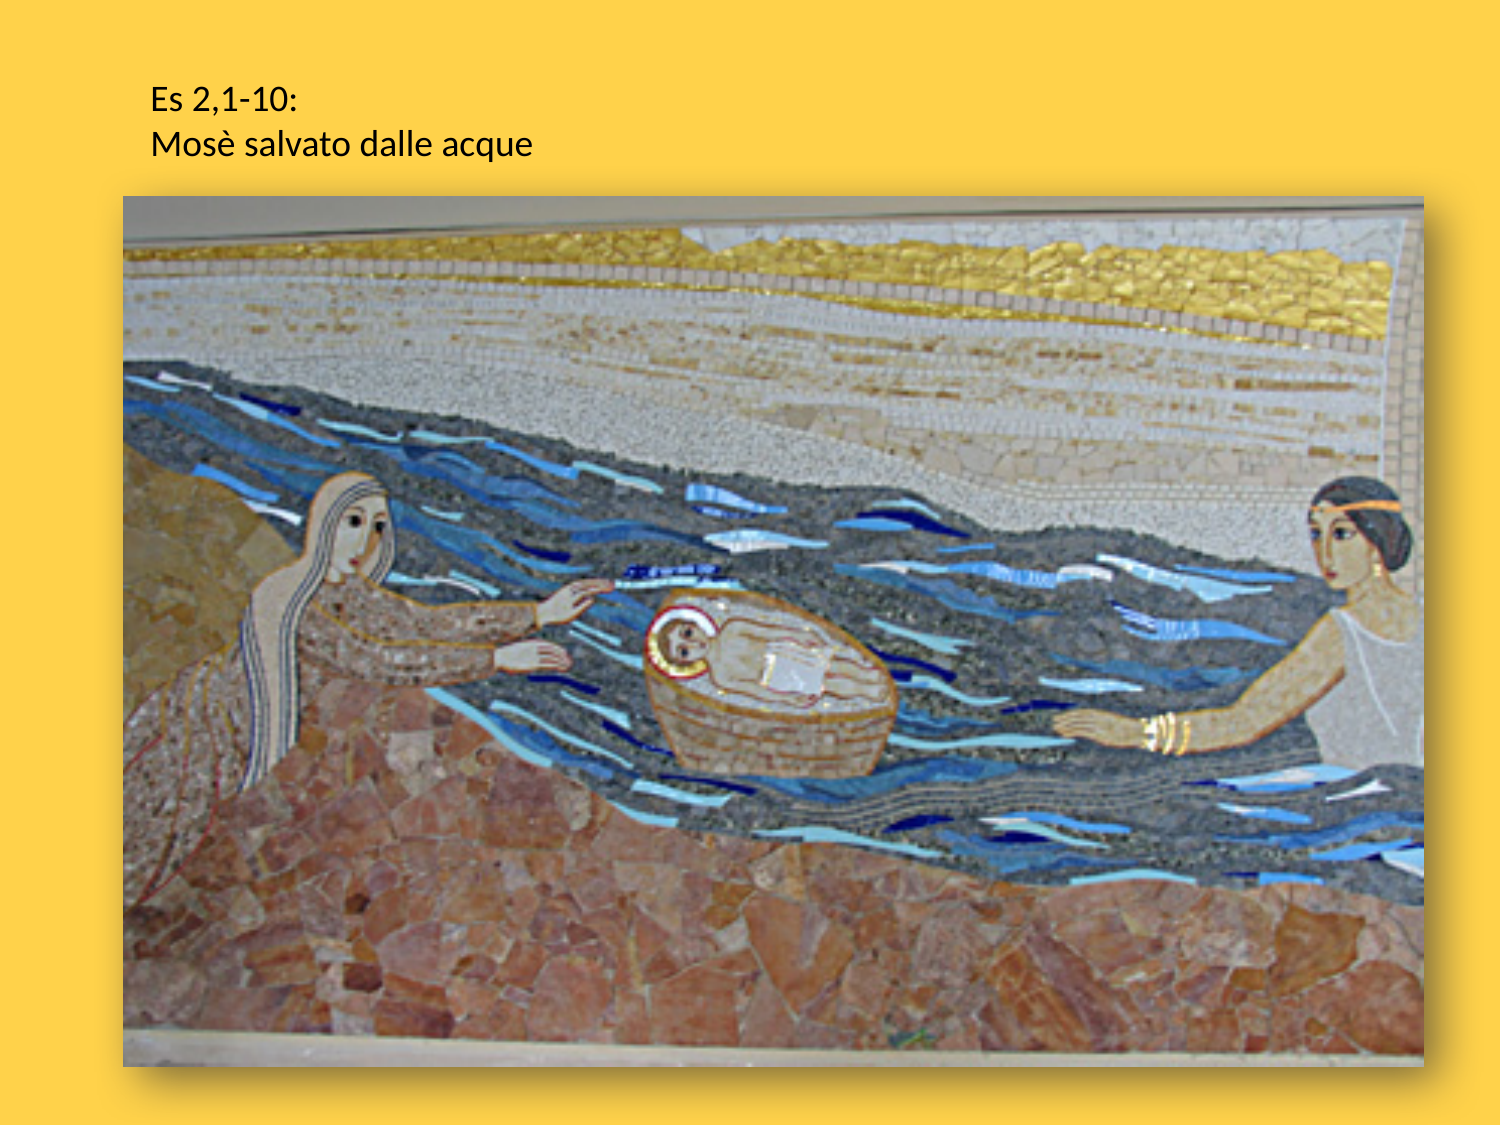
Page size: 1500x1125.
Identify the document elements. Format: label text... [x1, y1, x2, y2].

picture [123, 196, 1424, 1067]
text_box Es 2,1-10: Mosè salvato dalle acque [135, 66, 1152, 186]
